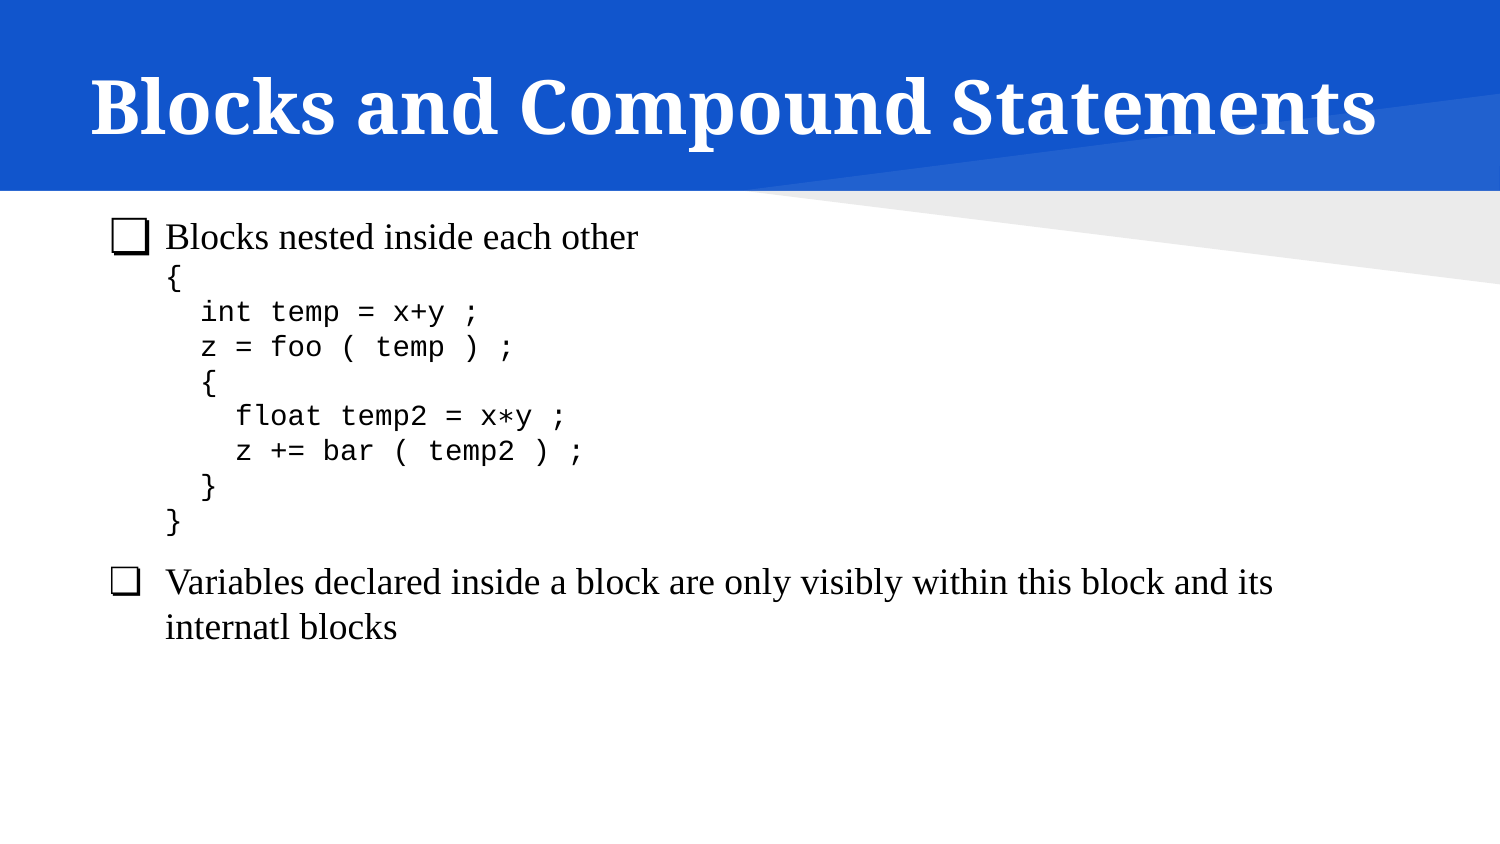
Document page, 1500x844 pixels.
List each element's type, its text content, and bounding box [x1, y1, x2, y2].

title Blocks and Compound Statements [75, 33, 1458, 175]
list Blocks nested inside each other { int temp = x+y ; z = foo ( temp ) ; { float temp2 = x∗y ; z += bar ( temp2 ) ; } } Variables declared inside a block are only visibly within this block and its internatl blocks [75, 196, 1425, 808]
